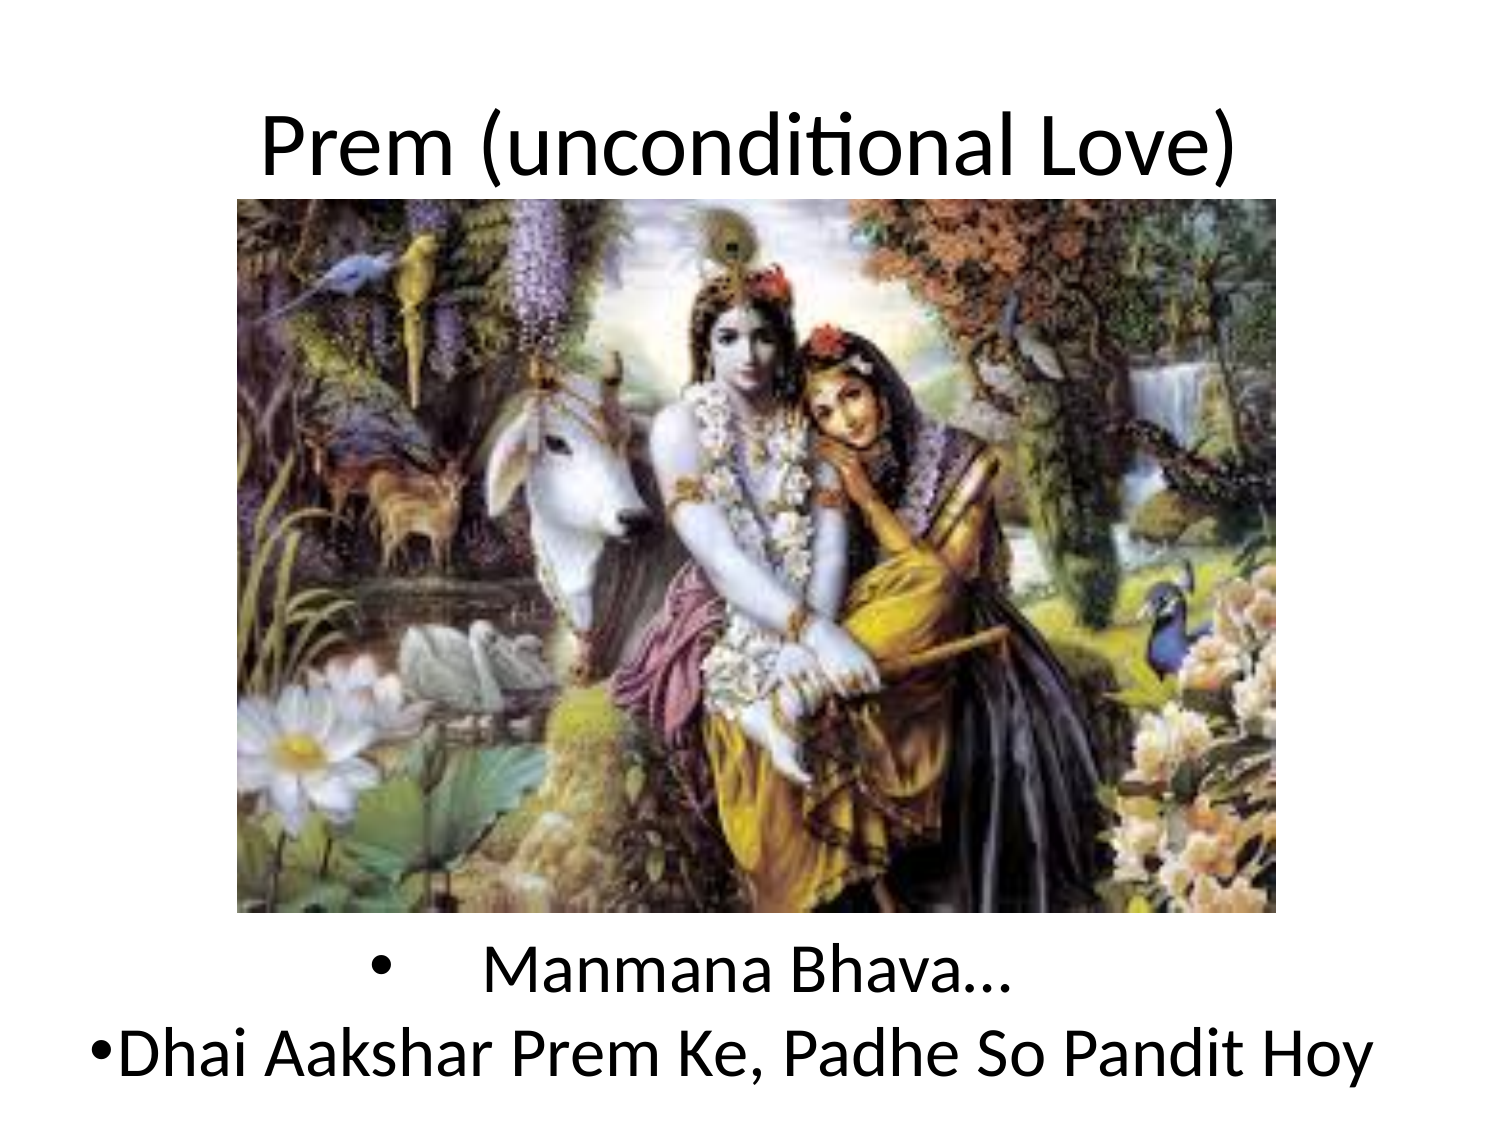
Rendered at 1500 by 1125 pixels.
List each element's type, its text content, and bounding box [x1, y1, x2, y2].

title Prem (unconditional Love) [75, 45, 1425, 233]
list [237, 199, 1276, 913]
text_box Manmana Bhava… Dhai Aakshar Prem Ke, Padhe So Pandit Hoy [62, 912, 1413, 1100]
